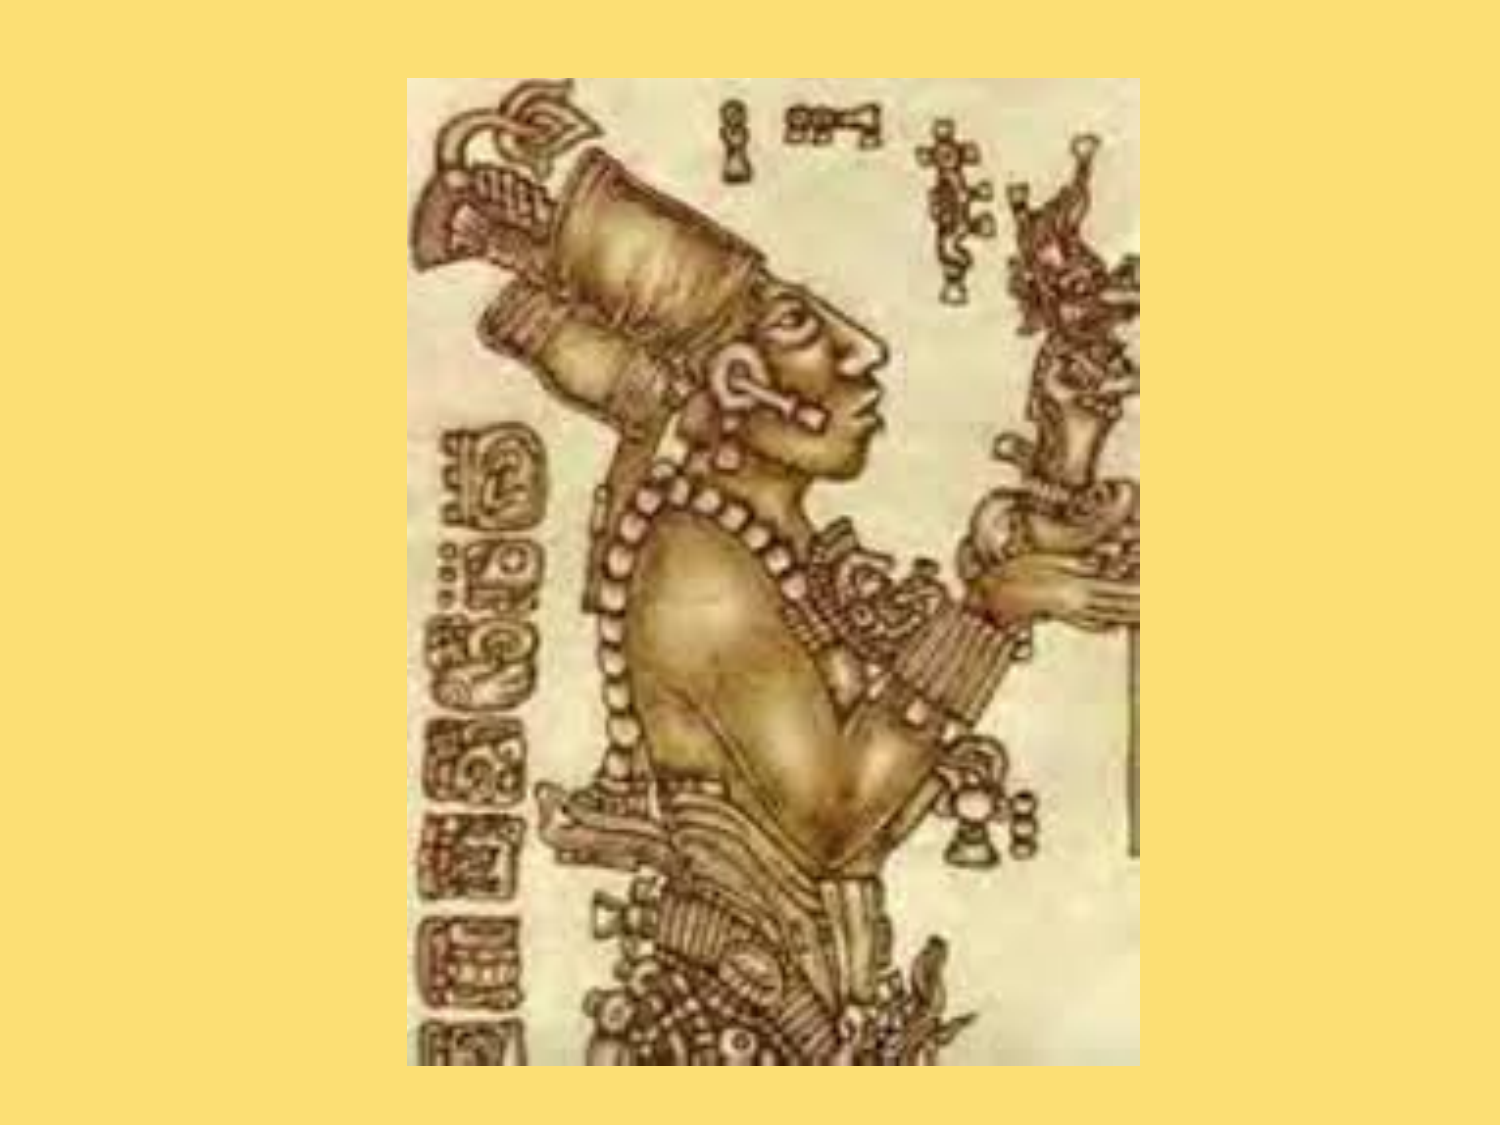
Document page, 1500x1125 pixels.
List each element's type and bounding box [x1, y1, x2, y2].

list [407, 77, 1140, 1066]
